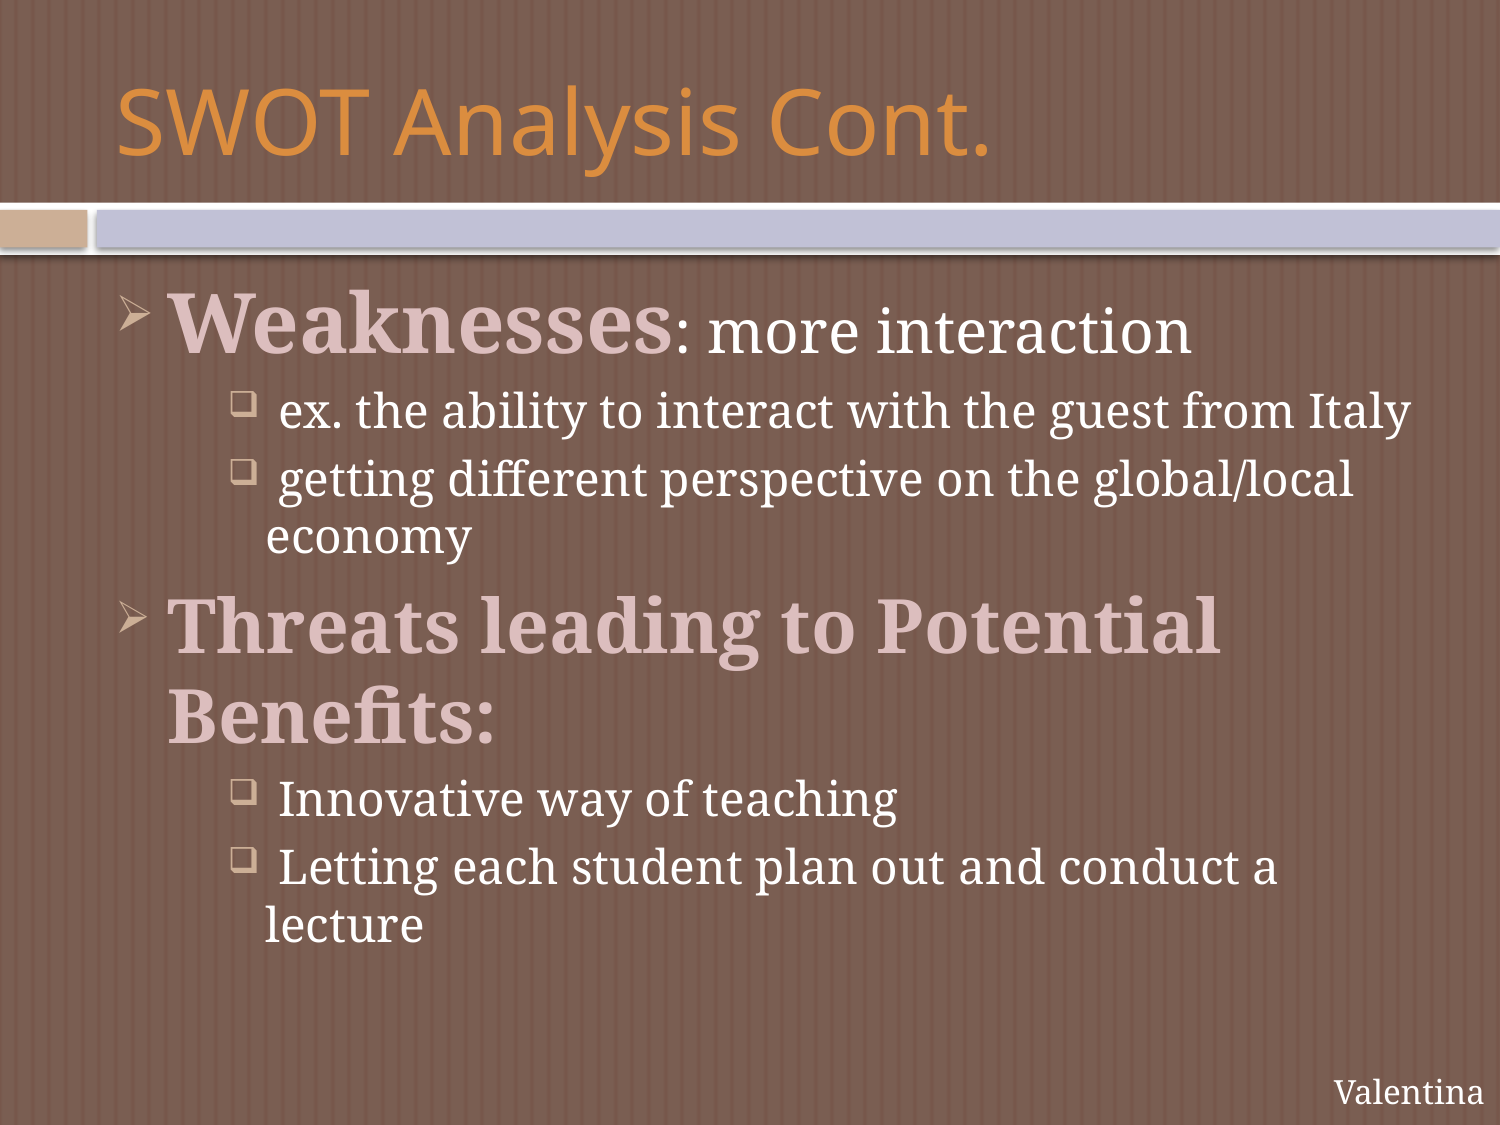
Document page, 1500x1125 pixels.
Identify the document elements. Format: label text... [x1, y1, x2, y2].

list Weaknesses: more interaction ex. the ability to interact with the guest from Italy getting different perspective on the global/local economy Threats leading to Potential Benefits: Innovative way of teaching Letting each student plan out and conduct a lecture [100, 262, 1439, 1001]
title SWOT Analysis Cont. [100, 37, 1439, 201]
text_box Valentina [1175, 1064, 1500, 1119]
